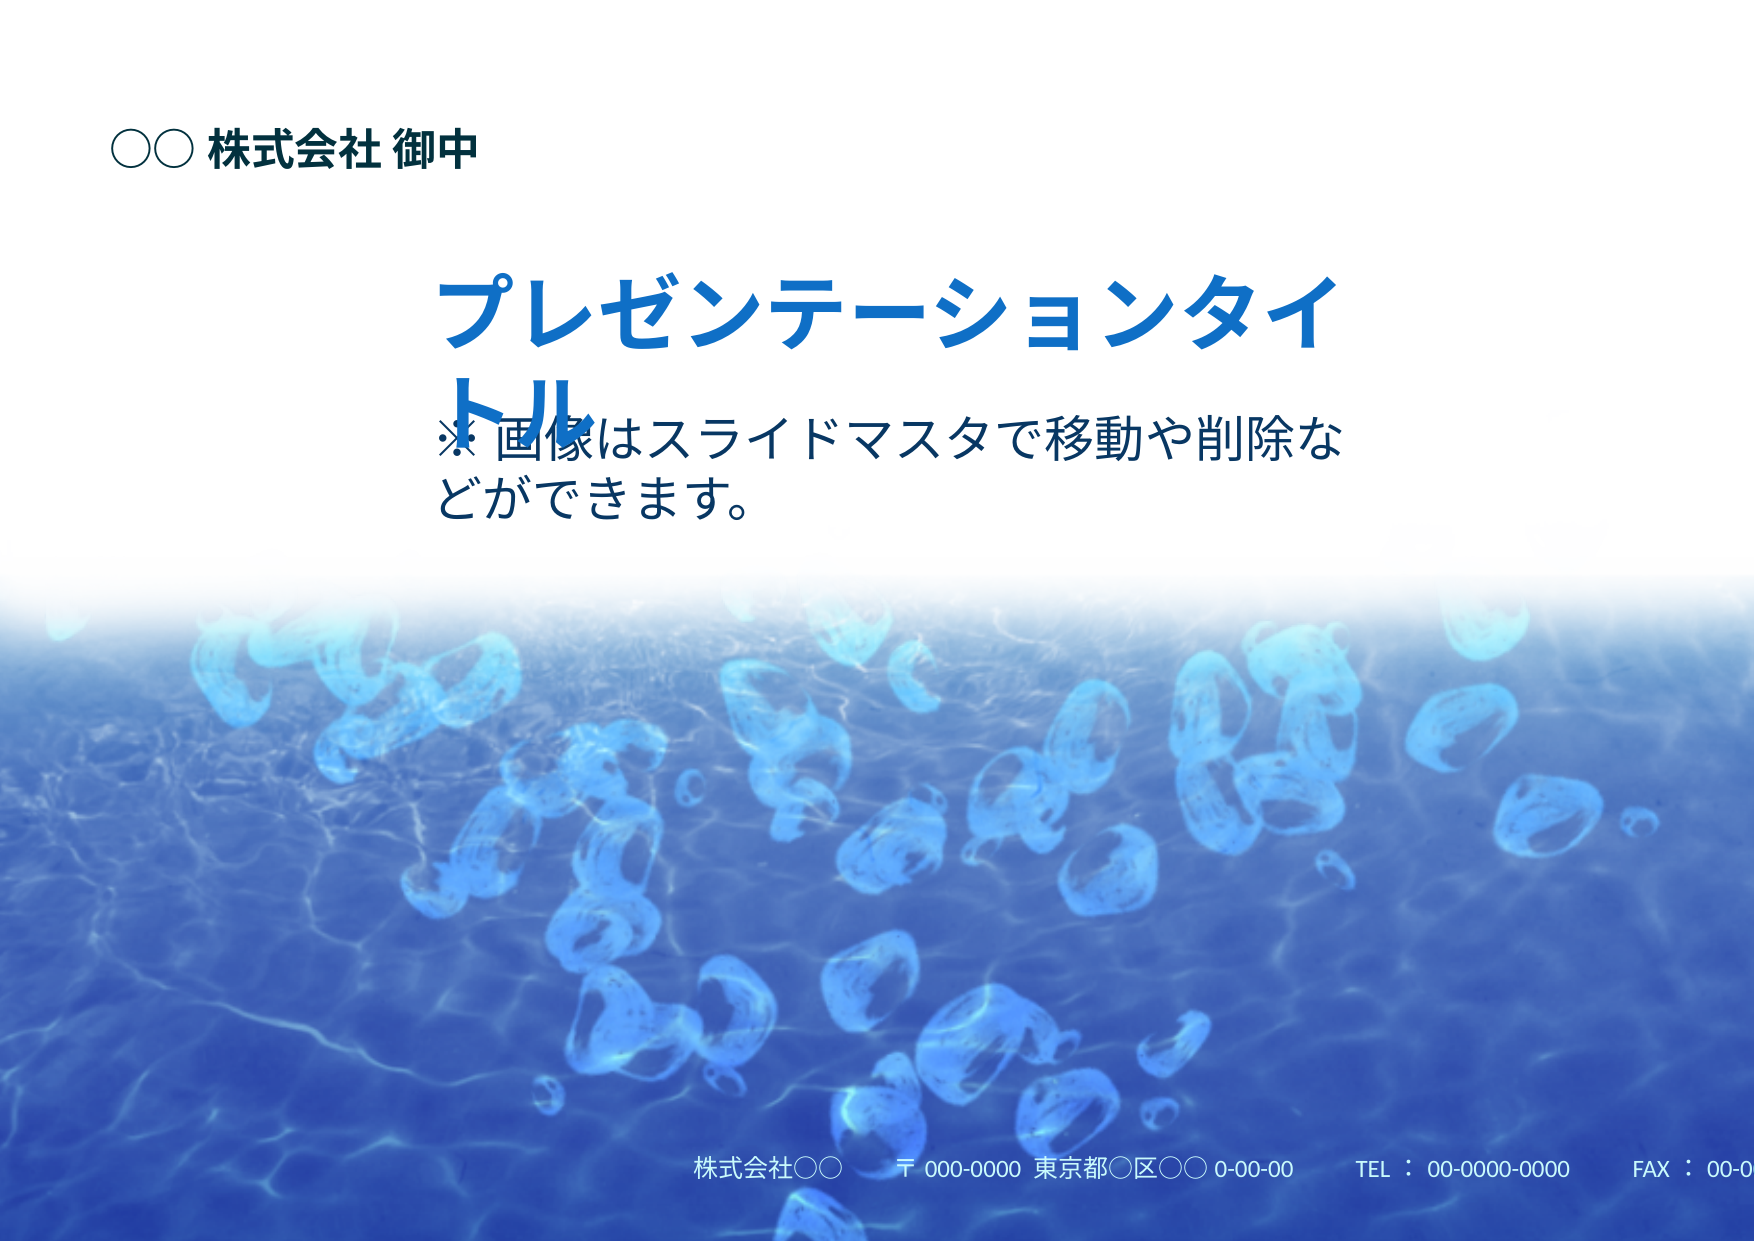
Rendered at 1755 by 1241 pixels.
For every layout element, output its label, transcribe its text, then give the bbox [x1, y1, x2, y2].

text_box 株式会社○○ 〒000-0000 東京都○区○○0-00-00 TEL：00-0000-0000 FAX：00-0000-0000 [676, 1153, 1728, 1199]
text_box ○○株式会社 御中 [109, 112, 1160, 184]
subtitle ※画像はスライドマスタで移動や削除などができます。 [404, 430, 1374, 505]
picture [0, 410, 1754, 1241]
title プレゼンテーションタイトル [404, 300, 1374, 422]
